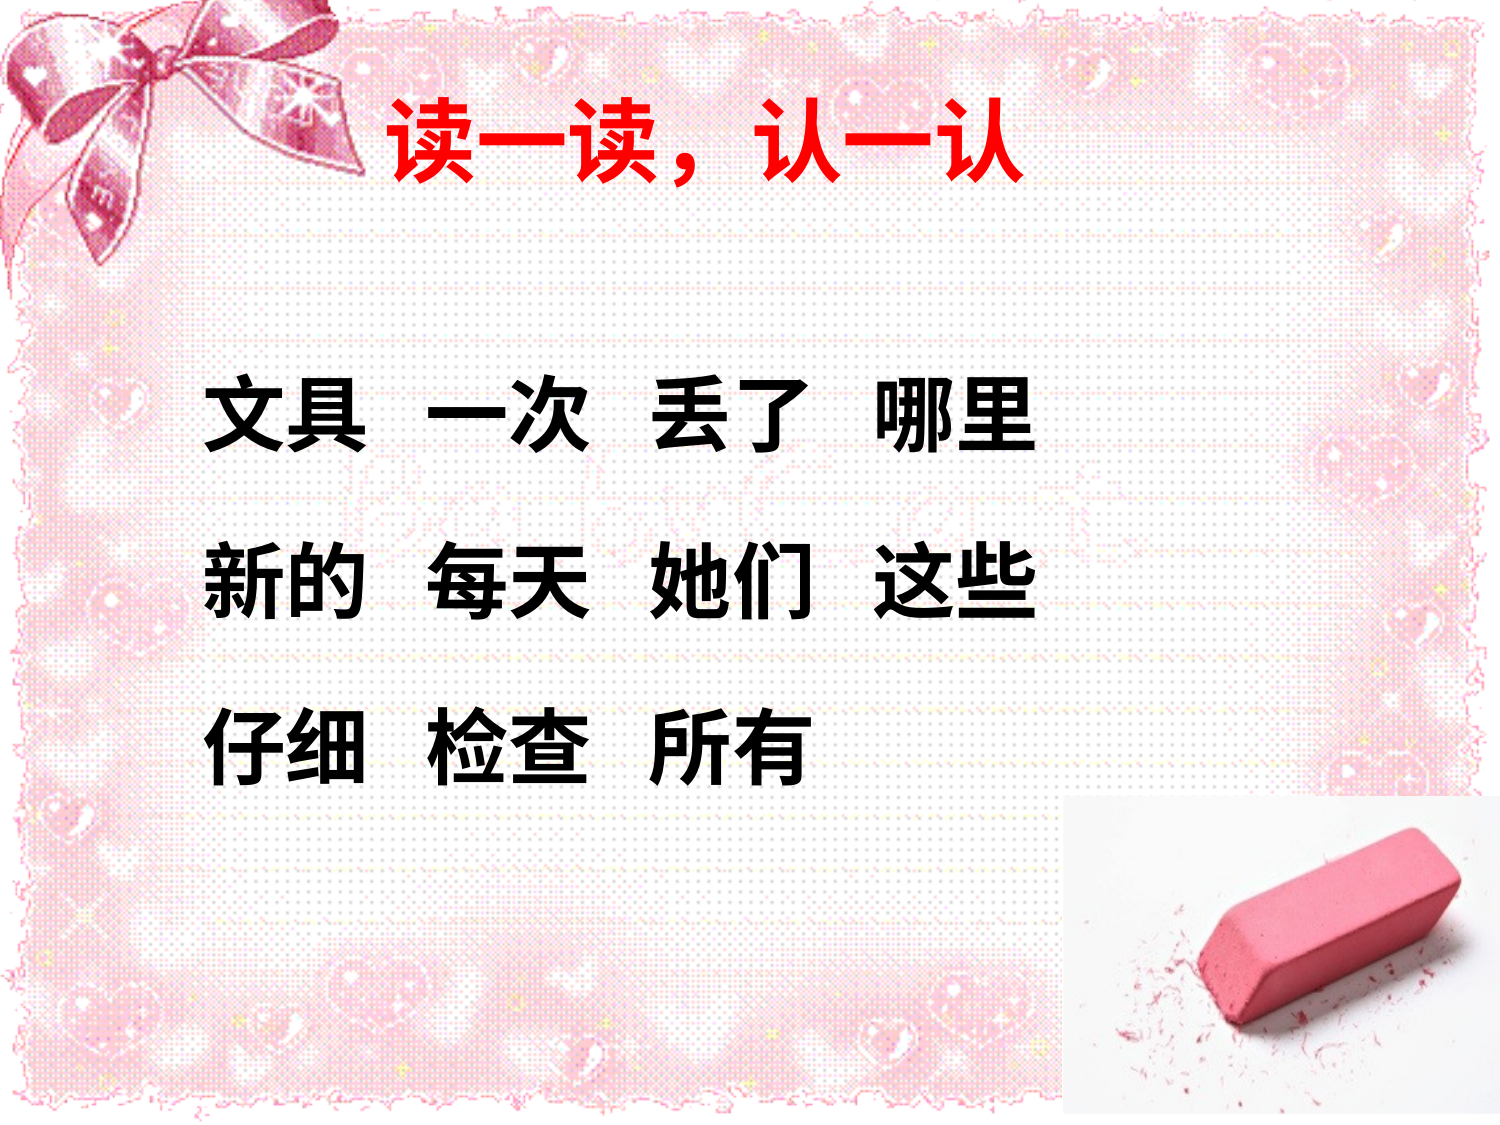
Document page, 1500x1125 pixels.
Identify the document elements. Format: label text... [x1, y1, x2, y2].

list 文具 一次 丢了 哪里 新的 每天 她们 这些 仔细 检查 所有 [187, 304, 1430, 821]
picture [0, 0, 1500, 1125]
title 读一读，认一认 [75, 45, 1336, 233]
